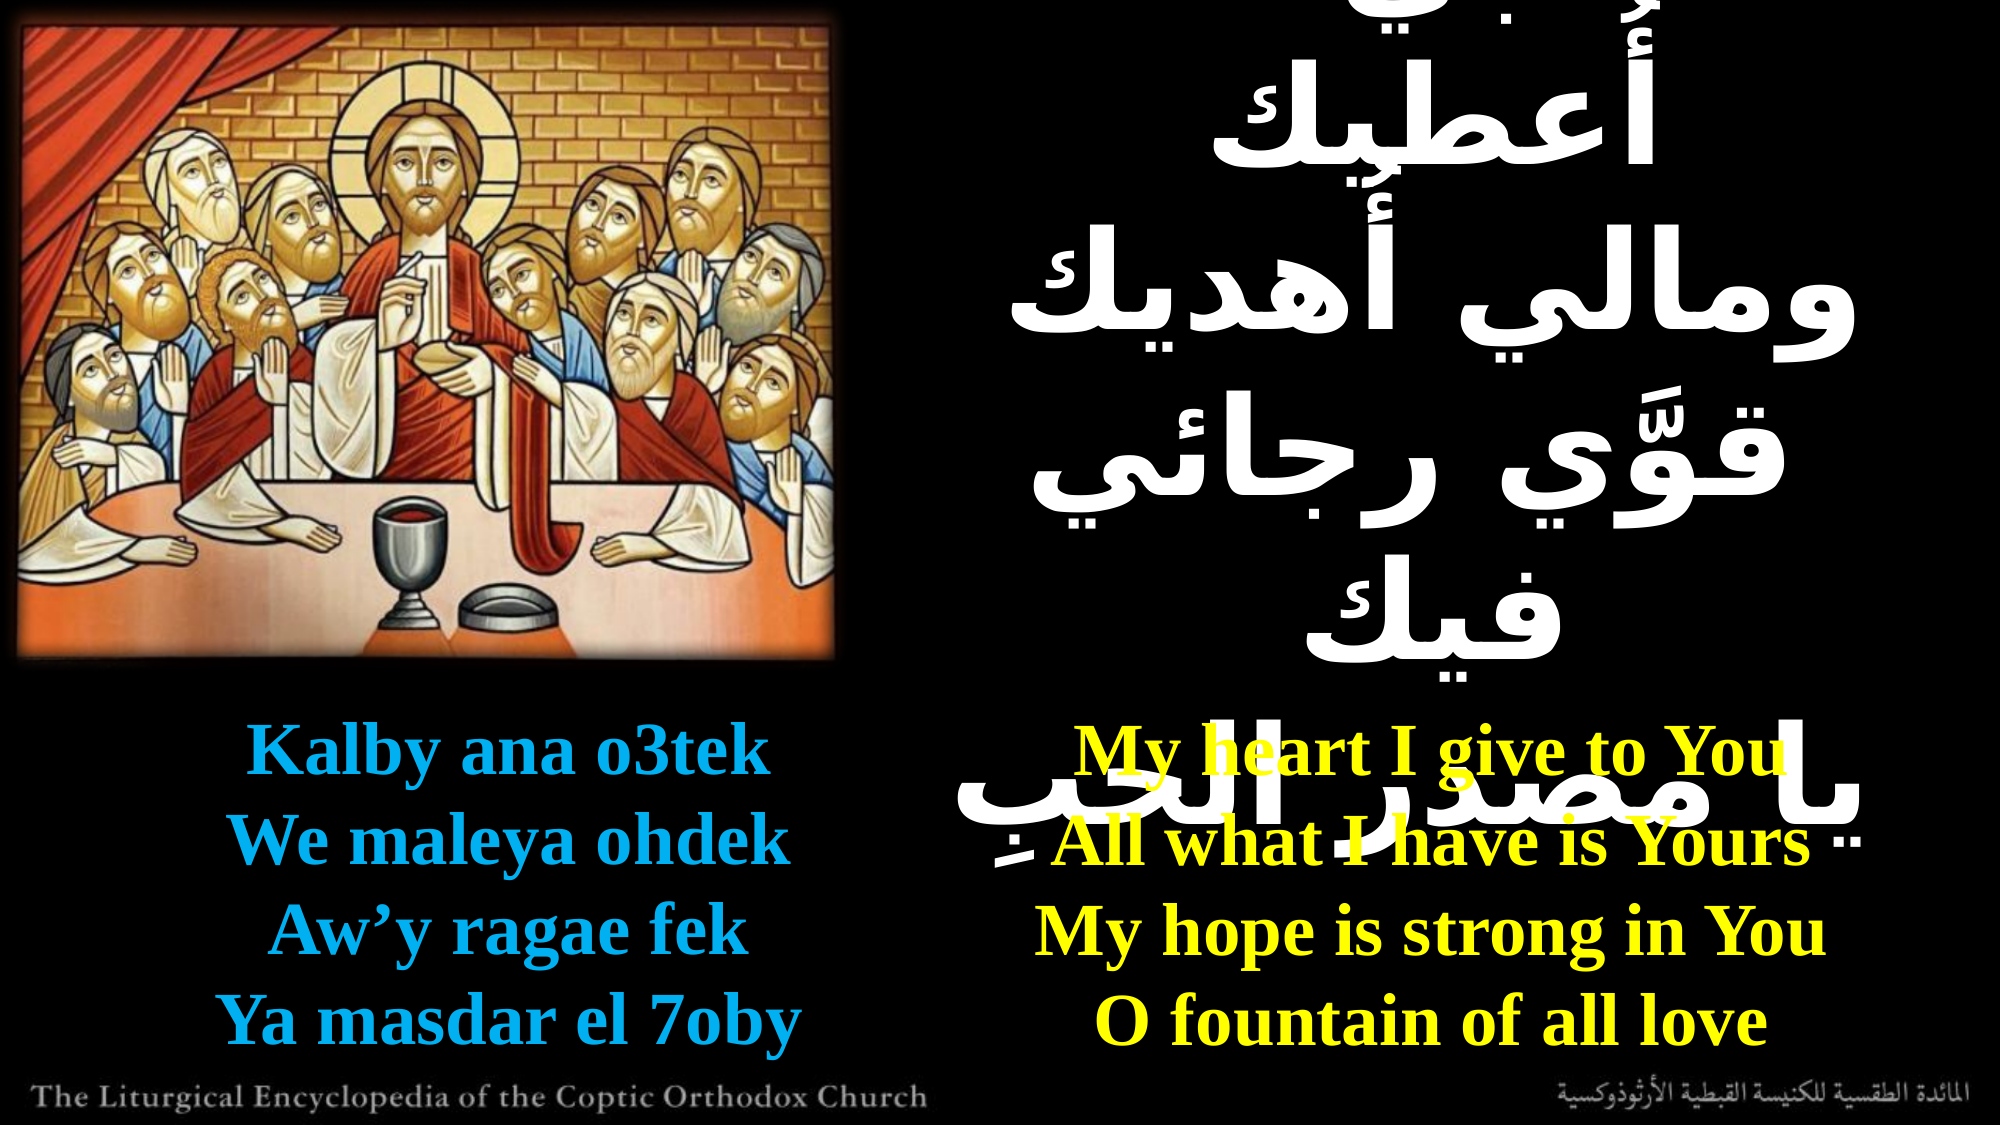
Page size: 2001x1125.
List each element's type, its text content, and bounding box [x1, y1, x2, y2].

text_box Kalby ana o3tek We maleya ohdek Aw’y ragae fek Ya masdar el 7oby [17, 692, 1000, 1053]
text_box My heart I give to You All what I have is Yours My hope is strong in You O fountain of all love [894, 693, 1968, 1067]
text_box قلبي أنا أُعطيك ومالي أُهديك قوَّي رجائي فيك يا مصدر الحبِ [874, 0, 1948, 693]
picture [0, 0, 2000, 1125]
